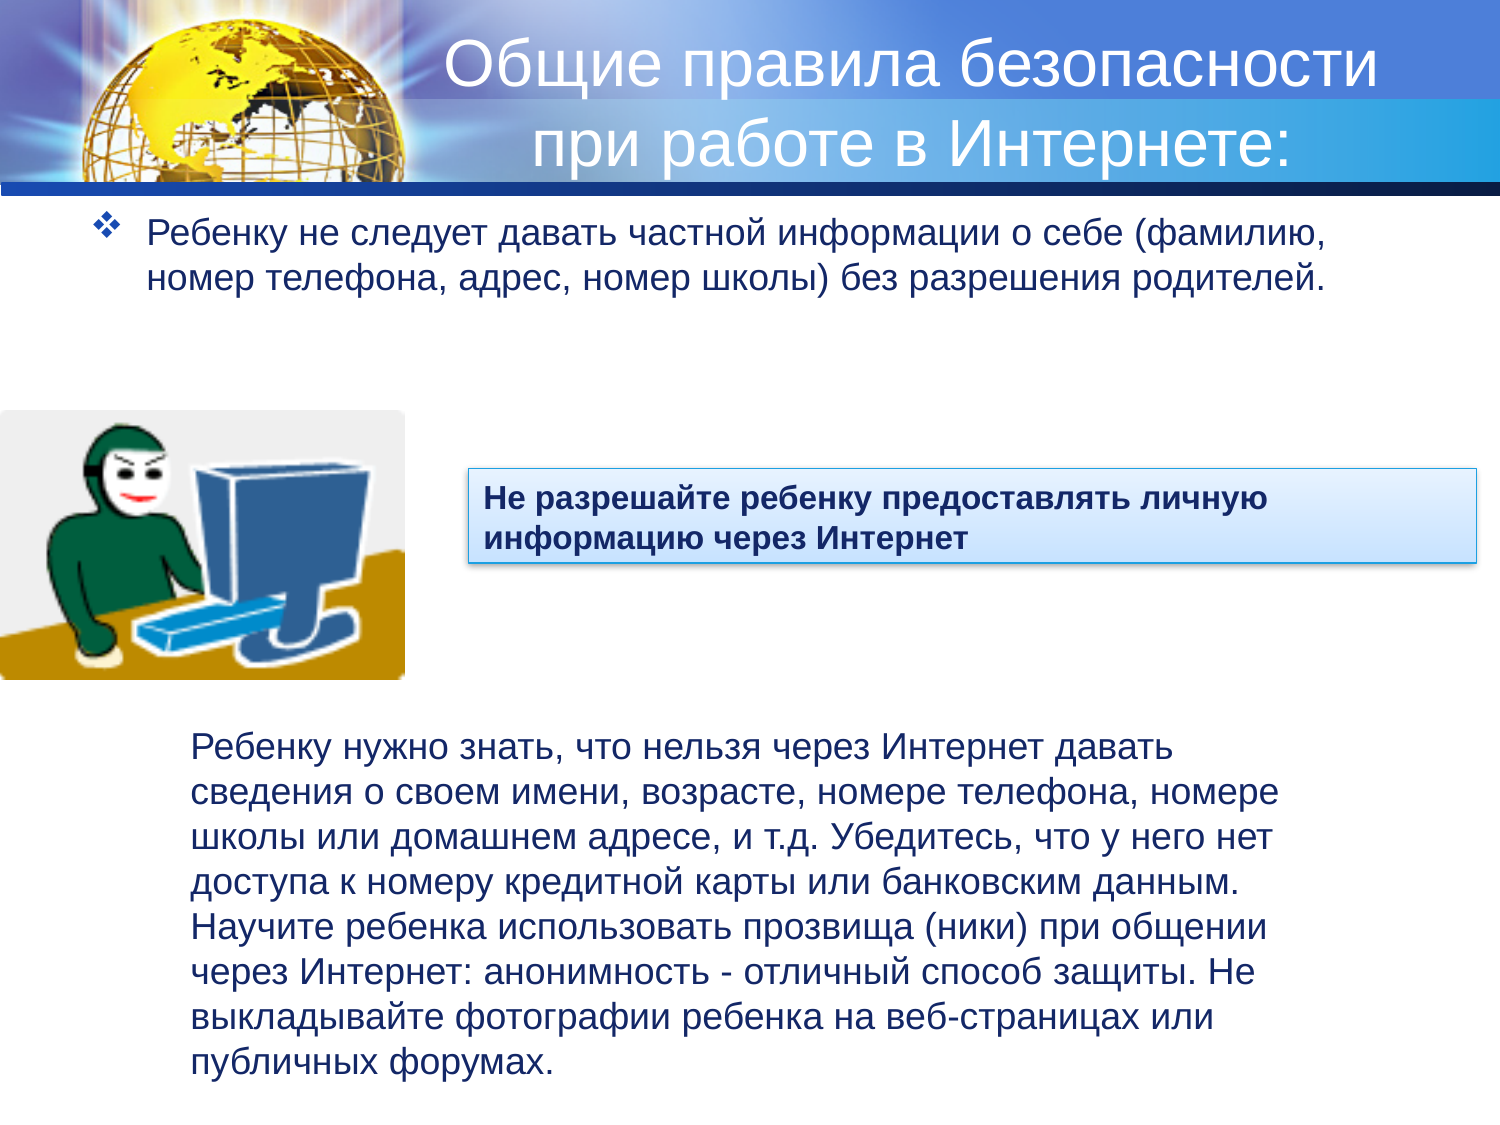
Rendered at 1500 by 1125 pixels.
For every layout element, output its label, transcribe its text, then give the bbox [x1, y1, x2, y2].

title Общие правила безопасности при работе в Интернете: [399, 99, 1426, 181]
picture [0, 409, 405, 680]
picture [0, 0, 1500, 185]
text_box Не разрешайте ребенку предоставлять личную информацию через Интернет [468, 468, 1477, 564]
text_box Ребенку нужно знать, что нельзя через Интернет давать сведения о своем имени, возрасте, номере телефона, номере школы или домашнем адресе, и т.д. Убедитесь, что у него нет доступа к номеру кредитной карты или банковским данным. Научите ребенка использовать прозвища (ники) при общении через Интернет: анонимность - отличный способ защиты. Не выкладывайте фотографии ребенка на веб-страницах или публичных форумах. [175, 714, 1360, 1090]
list Ребенку не следует давать частной информации о себе (фамилию, номер телефона, адрес, номер школы) без разрешения родителей. [74, 199, 1426, 1038]
text_box 50% детей выходят в Интернет одни [298, 99, 412, 183]
